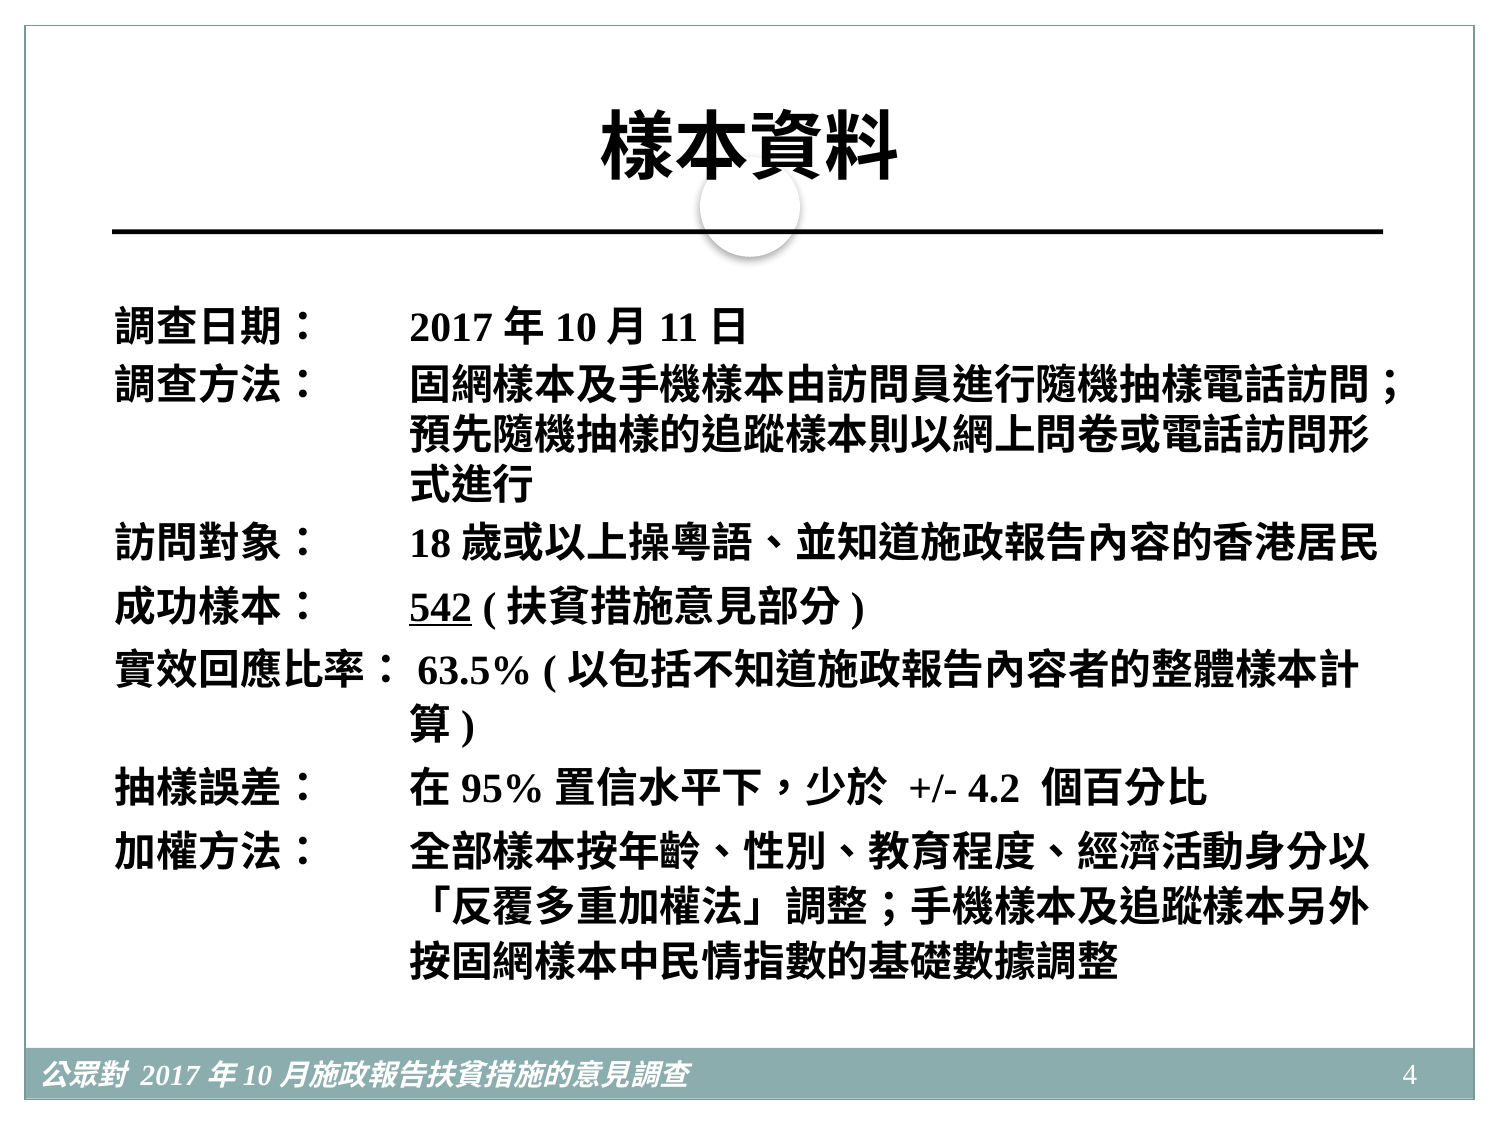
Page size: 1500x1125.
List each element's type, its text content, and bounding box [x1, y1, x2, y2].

text_box 調查日期： 2017年10月11日 調查方法： 固網樣本及手機樣本由訪問員進行隨機抽樣電話訪問；預先隨機抽樣的追蹤樣本則以網上問卷或電話訪問形式進行 訪問對象： 18歲或以上操粵語、並知道施政報告內容的香港居民 成功樣本： 542 (扶貧措施意見部分) 實效回應比率：63.5% (以包括不知道施政報告內容者的整體樣本計算) 抽樣誤差： 在95%置信水平下，少於 +/- 4.2 個百分比 加權方法： 全部樣本按年齡、性別、教育程度、經濟活動身分以「反覆多重加權法」調整；手機樣本及追蹤樣本另外按固網樣本中民情指數的基礎數據調整 [100, 267, 1424, 1024]
title 樣本資料 [49, 101, 1450, 197]
